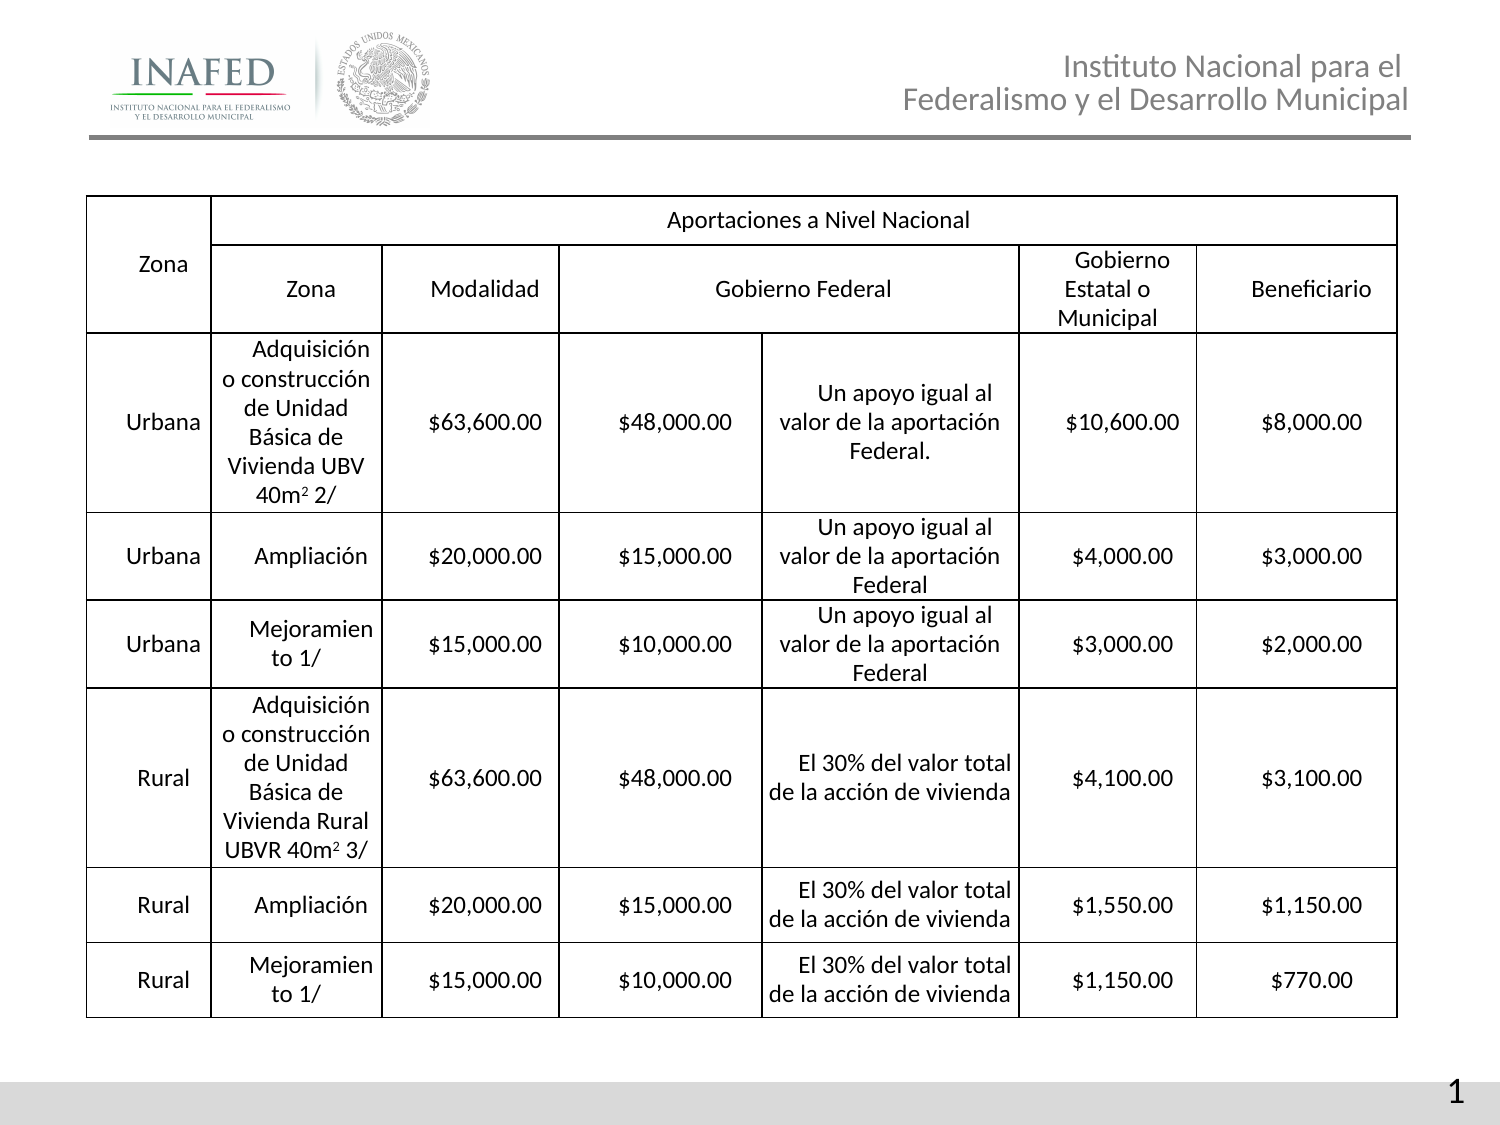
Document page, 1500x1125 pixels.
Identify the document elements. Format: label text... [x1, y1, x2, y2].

table_cell Zona [212, 246, 381, 332]
table_cell $10,000.00 [560, 601, 761, 687]
table_cell Un apoyo igual al valor de la aportación Federal. [763, 334, 1018, 512]
table_cell El 30% del valor total de la acción de vivienda [763, 689, 1018, 867]
text_box 1 [1411, 1058, 1500, 1119]
table_cell El 30% del valor total de la acción de vivienda [763, 943, 1018, 1017]
table_cell $63,600.00 [383, 689, 558, 867]
table_cell Un apoyo igual al valor de la aportación Federal [763, 513, 1018, 599]
table_cell Urbana [87, 334, 210, 512]
table_cell $15,000.00 [383, 943, 558, 1017]
table_cell $1,150.00 [1197, 868, 1396, 942]
table_cell Adquisición o construcción de Unidad Básica de Vivienda Rural UBVR 40m2 3/ [212, 689, 381, 867]
table_cell $15,000.00 [383, 601, 558, 687]
table_cell $770.00 [1197, 943, 1396, 1017]
table_header Aportaciones a Nivel Nacional [212, 197, 1396, 244]
table_cell $15,000.00 [560, 513, 761, 599]
table_cell Un apoyo igual al valor de la aportación Federal [763, 601, 1018, 687]
table_cell Mejoramiento 1/ [212, 601, 381, 687]
table_cell $20,000.00 [383, 868, 558, 942]
table_cell Modalidad [383, 246, 558, 332]
table_cell Rural [87, 689, 210, 867]
table_cell Mejoramiento 1/ [212, 943, 381, 1017]
table_cell $2,000.00 [1197, 601, 1396, 687]
table_cell $3,100.00 [1197, 689, 1396, 867]
table_cell Urbana [87, 601, 210, 687]
table_cell $3,000.00 [1197, 513, 1396, 599]
table_cell $1,550.00 [1020, 868, 1196, 942]
table_cell $48,000.00 [560, 689, 761, 867]
table_cell Urbana [87, 513, 210, 599]
table_cell $1,150.00 [1020, 943, 1196, 1017]
table_cell Rural [87, 943, 210, 1017]
table_cell $48,000.00 [560, 334, 761, 512]
table_cell $4,000.00 [1020, 513, 1196, 599]
table_cell $4,100.00 [1020, 689, 1196, 867]
table_cell Gobierno Estatal o Municipal [1020, 246, 1196, 332]
table_cell $20,000.00 [383, 513, 558, 599]
table_cell Gobierno Federal [560, 246, 1018, 332]
table_cell Ampliación [212, 868, 381, 942]
table_cell $15,000.00 [560, 868, 761, 942]
picture [110, 30, 430, 128]
table_cell Adquisición o construcción de Unidad Básica de Vivienda UBV 40m2 2/ [212, 334, 381, 512]
table_cell $10,600.00 [1020, 334, 1196, 512]
table_cell $8,000.00 [1197, 334, 1396, 512]
table_header Zona [87, 197, 210, 332]
table_cell Ampliación [212, 513, 381, 599]
table_cell $63,600.00 [383, 334, 558, 512]
table_cell El 30% del valor total de la acción de vivienda [763, 868, 1018, 942]
table_cell $10,000.00 [560, 943, 761, 1017]
table_cell Beneficiario [1197, 246, 1396, 332]
table_cell Rural [87, 868, 210, 942]
table_cell $3,000.00 [1020, 601, 1196, 687]
